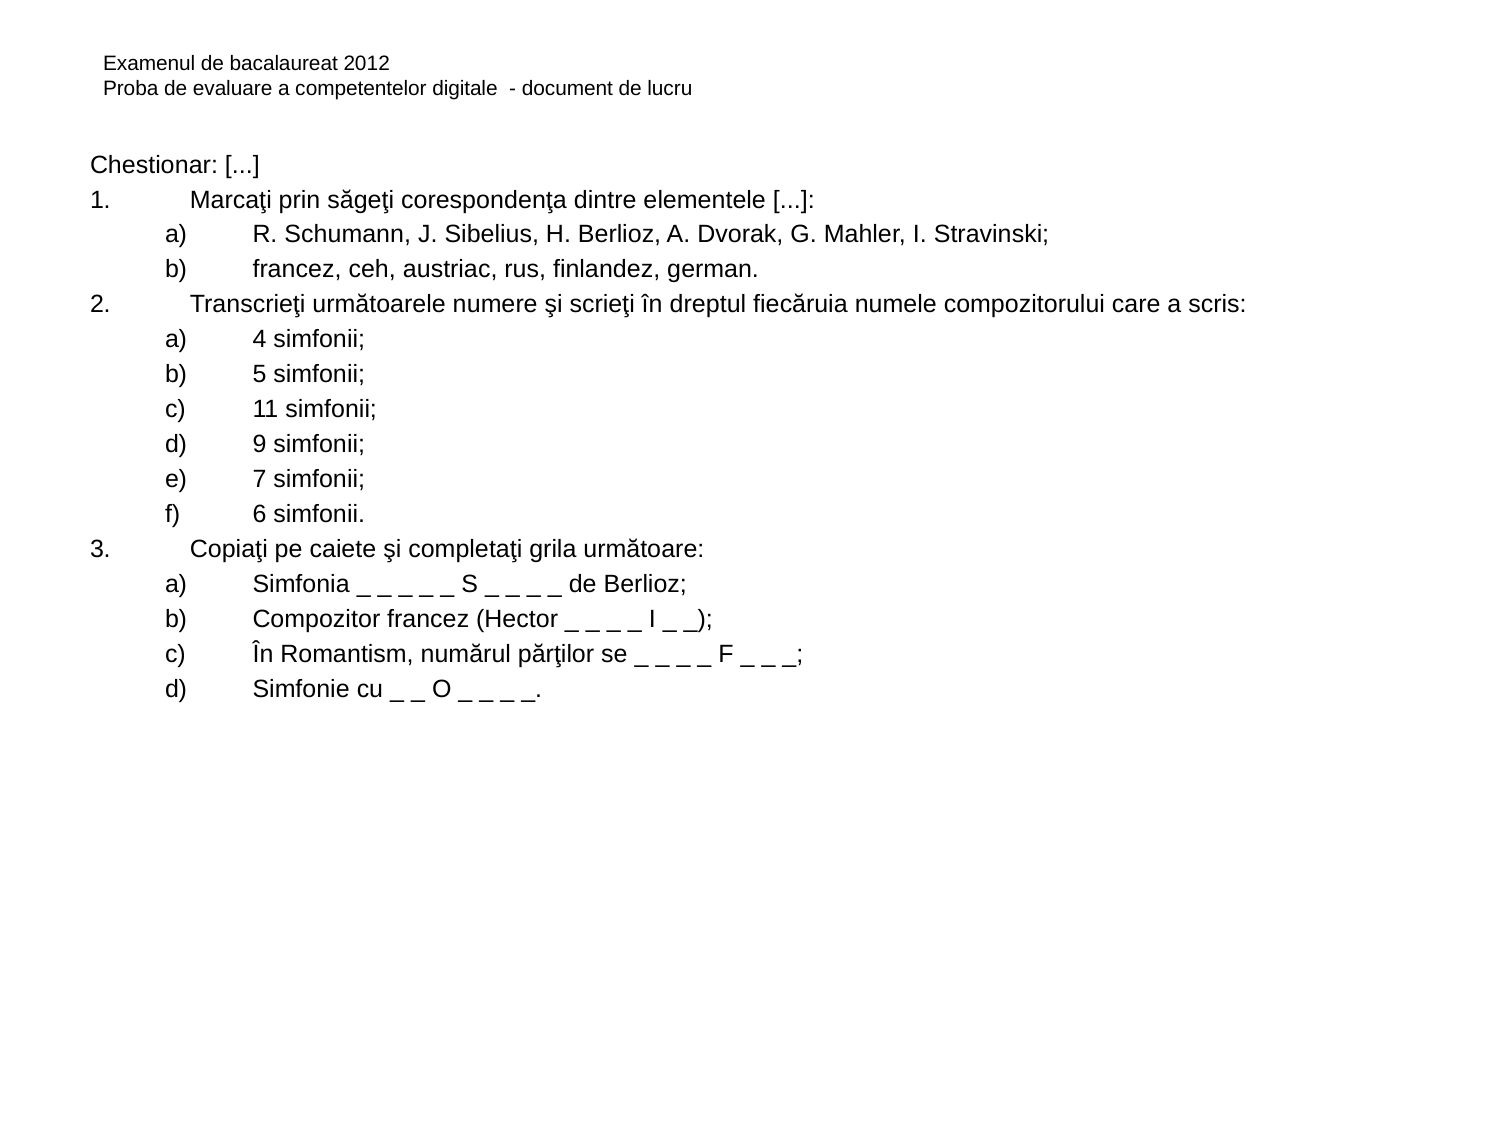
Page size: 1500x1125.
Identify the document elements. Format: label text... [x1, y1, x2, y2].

list Chestionar: [...] Marcaţi prin săgeţi corespondenţa dintre elementele [...]: R. Schumann, J. Sibelius, H. Berlioz, A. Dvorak, G. Mahler, I. Stravinski; francez, ceh, austriac, rus, finlandez, german. Transcrieţi următoarele numere şi scrieţi în dreptul fiecăruia numele compozitorului care a scris: 4 simfonii; 5 simfonii; 11 simfonii; 9 simfonii; 7 simfonii; 6 simfonii. Copiaţi pe caiete şi completaţi grila următoare: Simfonia _ _ _ _ _ S _ _ _ _ de Berlioz; Compozitor francez (Hector _ _ _ _ I _ _); În Romantism, numărul părţilor se _ _ _ _ F _ _ _; Simfonie cu _ _ O _ _ _ _. [74, 140, 1426, 1006]
text_box Examenul de bacalaureat 2012 Proba de evaluare a competentelor digitale - document de lucru [88, 42, 1376, 108]
